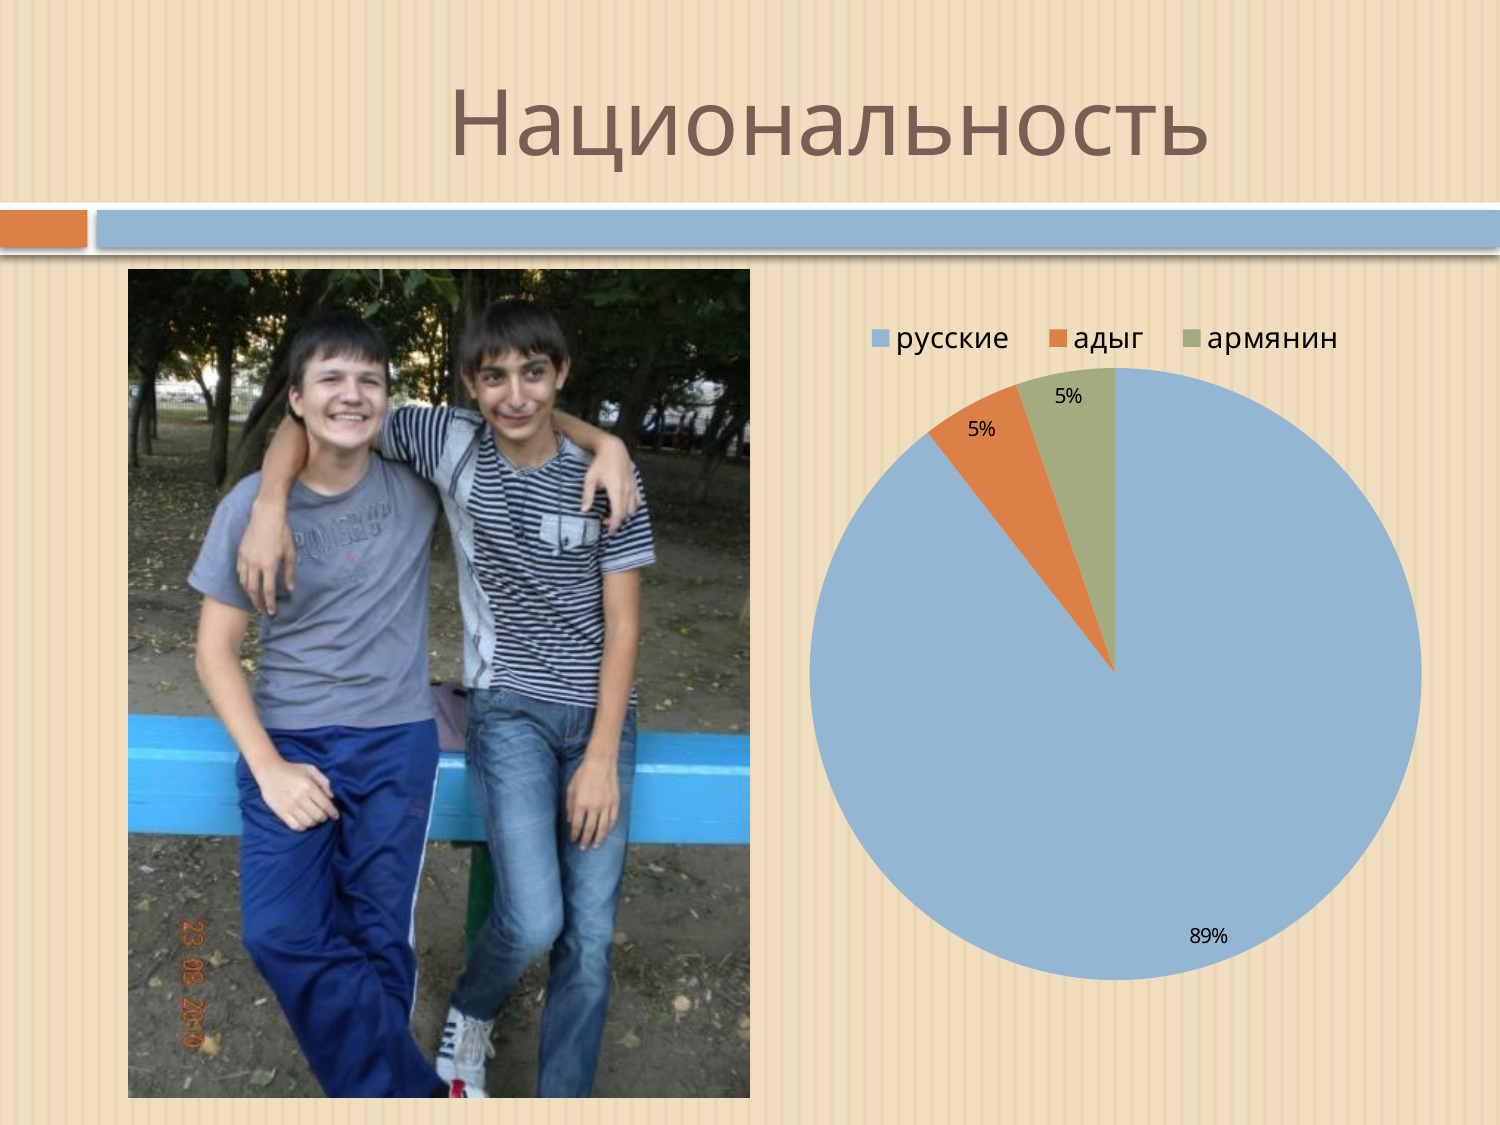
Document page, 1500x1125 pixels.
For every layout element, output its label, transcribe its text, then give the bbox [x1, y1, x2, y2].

picture [128, 269, 751, 1098]
title Национальность [99, 37, 1438, 200]
chart [796, 257, 1435, 1009]
